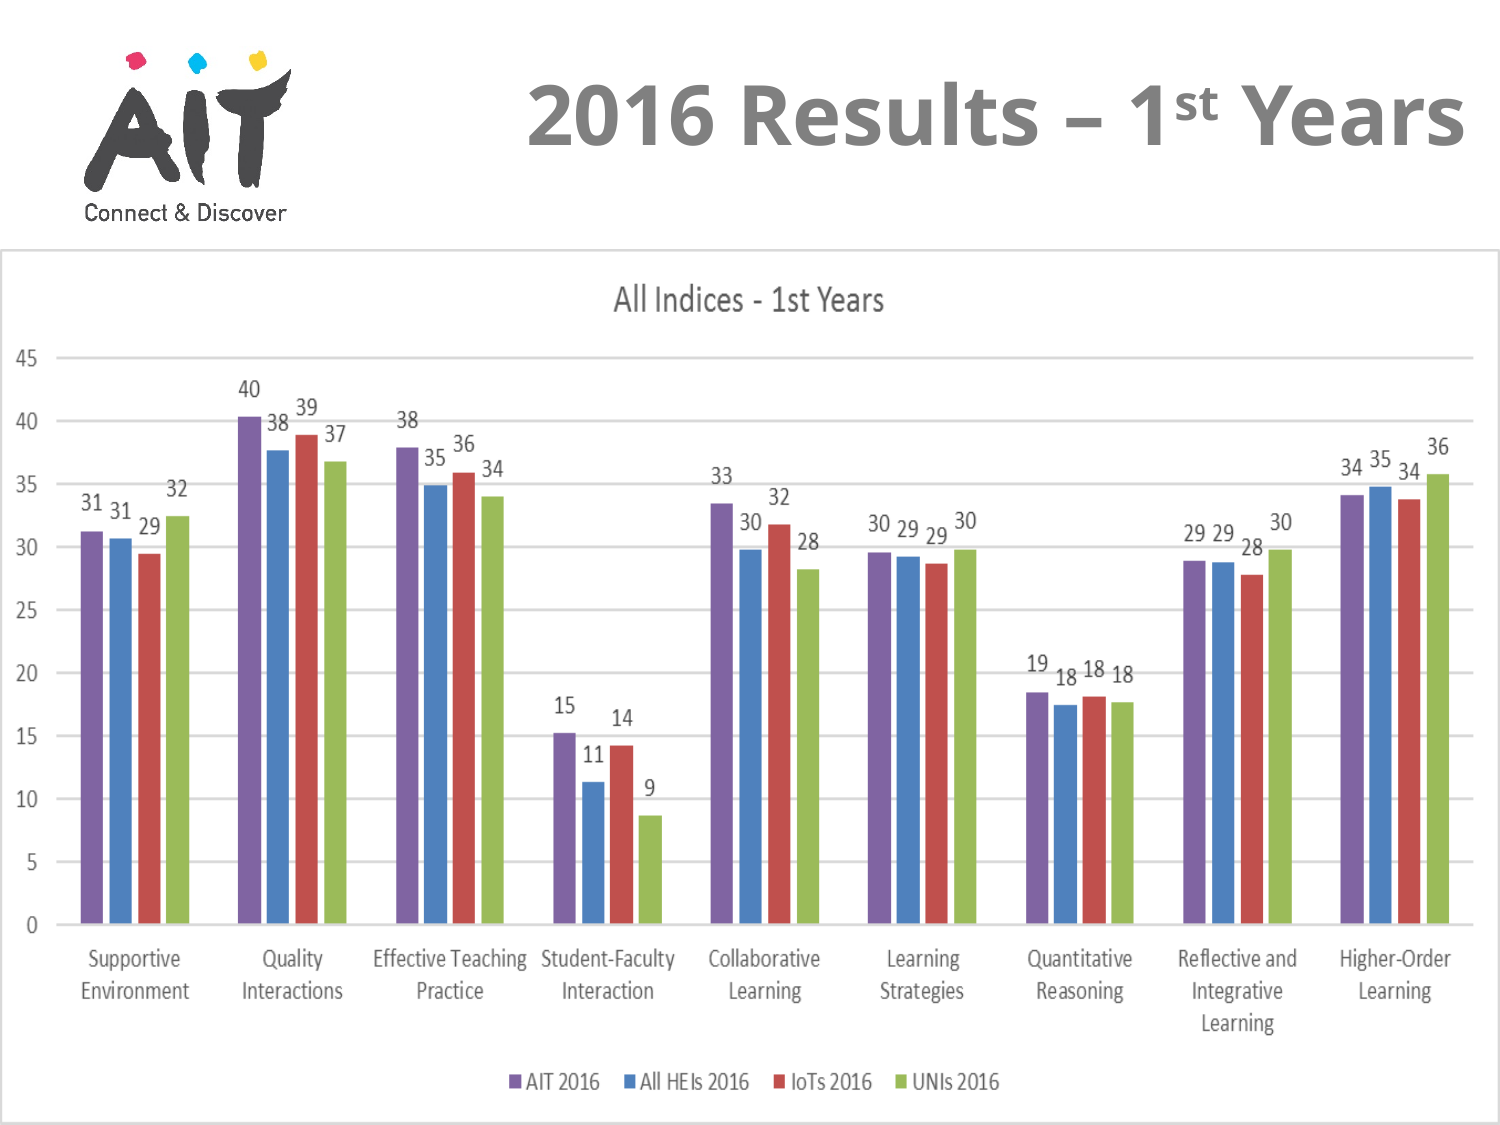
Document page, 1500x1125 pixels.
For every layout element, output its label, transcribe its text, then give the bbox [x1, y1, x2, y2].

picture [64, 46, 315, 233]
picture [0, 249, 1500, 1125]
text_box 2016 Results – 1st Years [324, 54, 1483, 170]
